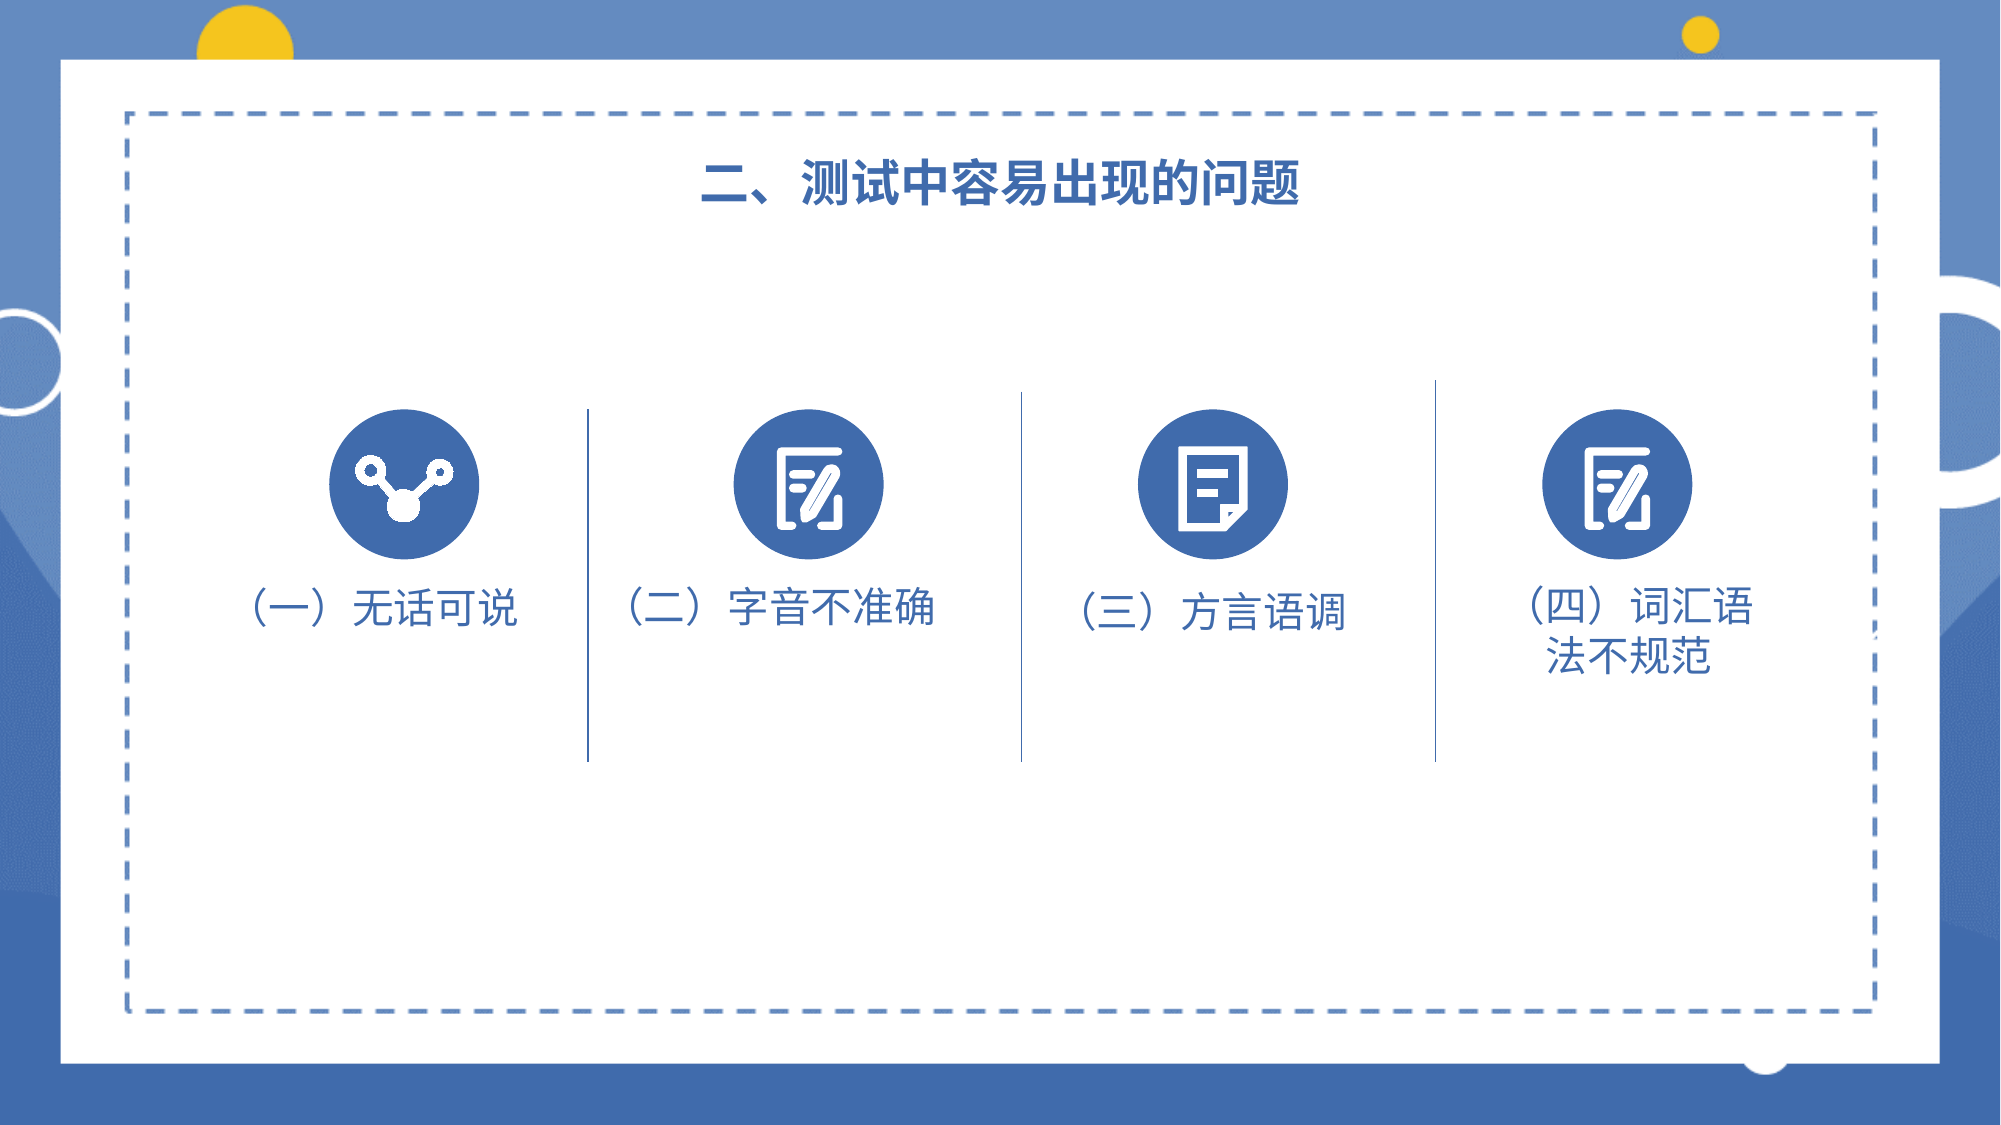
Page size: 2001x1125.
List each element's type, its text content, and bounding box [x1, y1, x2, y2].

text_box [1179, 447, 1247, 531]
picture [0, 0, 2001, 1125]
text_box [329, 409, 480, 560]
text_box 二、测试中容易出现的问题 [685, 144, 1315, 220]
text_box [355, 455, 454, 522]
text_box （二）字音不准确 [589, 573, 951, 638]
text_box [733, 409, 884, 560]
text_box [1137, 409, 1288, 560]
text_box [1585, 448, 1650, 530]
text_box （四）词汇语法不规范 [1487, 572, 1771, 688]
text_box （三）方言语调 [1040, 578, 1362, 643]
text_box [1542, 409, 1693, 560]
text_box （一）无话可说 [212, 574, 534, 639]
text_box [777, 448, 842, 530]
